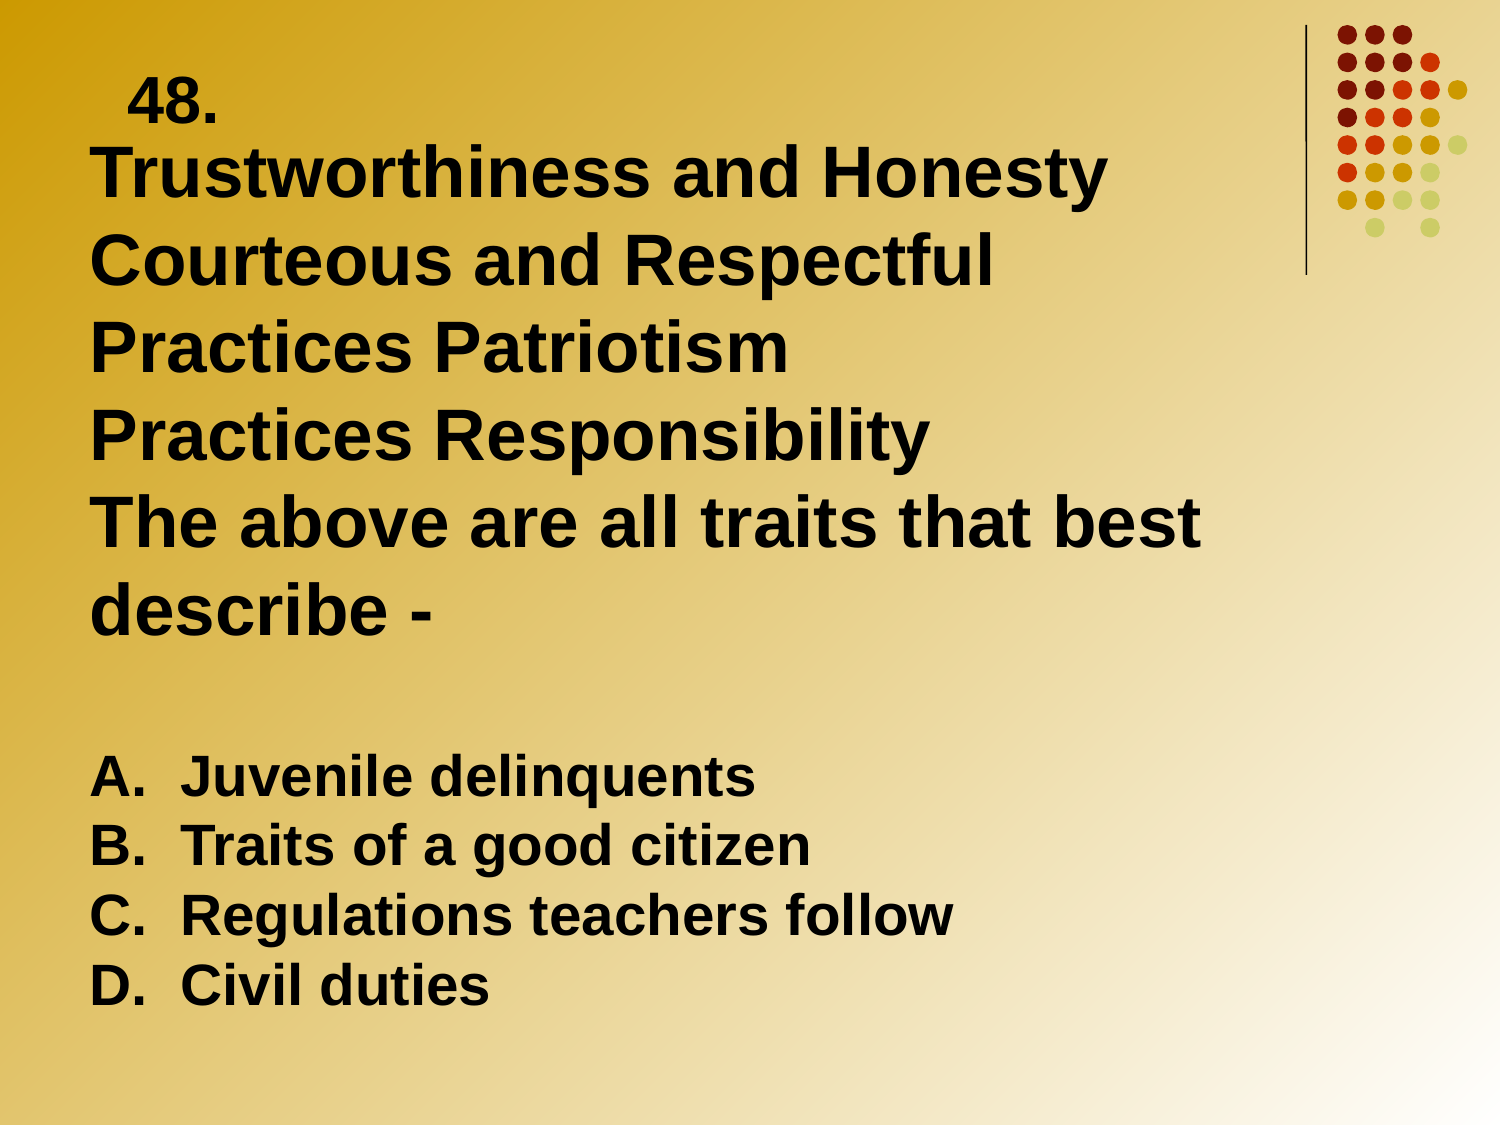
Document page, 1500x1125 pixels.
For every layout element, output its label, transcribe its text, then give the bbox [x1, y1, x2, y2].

text_box Trustworthiness and Honesty Courteous and Respectful Practices Patriotism Practices Responsibility The above are all traits that best describe - A. Juvenile delinquents B. Traits of a good citizen C. Regulations teachers follow D. Civil duties [75, 812, 1313, 1025]
text_box 48. [112, 49, 400, 145]
